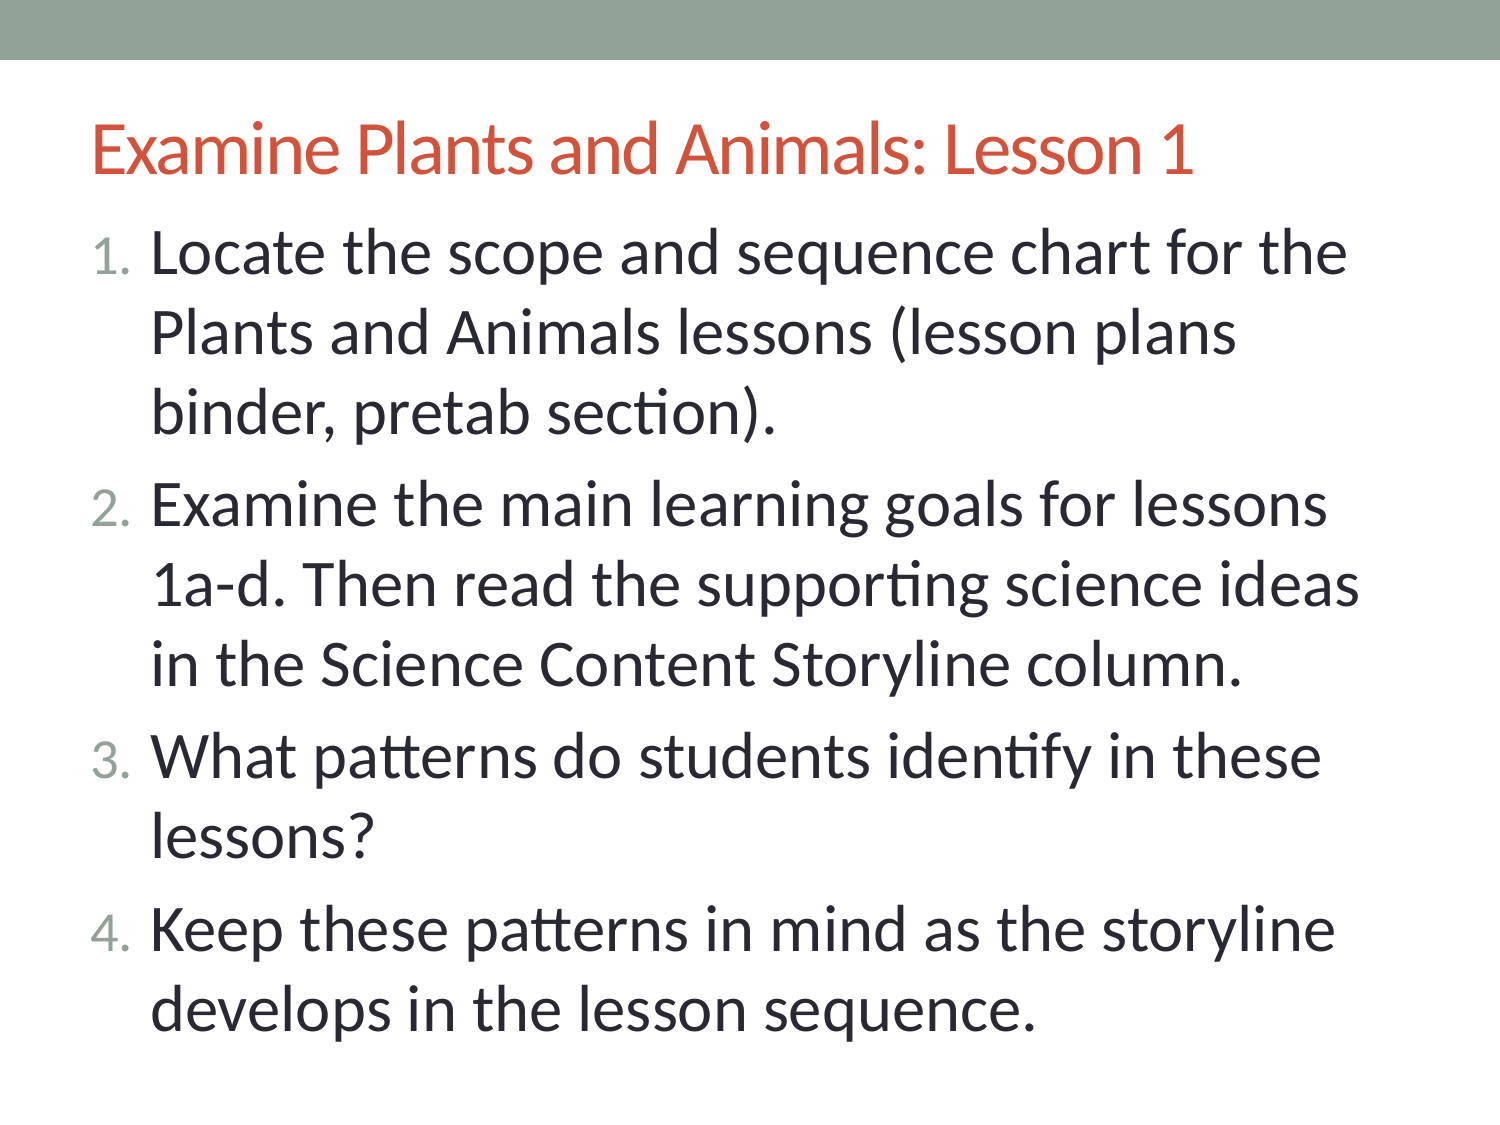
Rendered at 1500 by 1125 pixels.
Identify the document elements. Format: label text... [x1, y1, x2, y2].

title Examine Plants and Animals: Lesson 1 [75, 62, 1450, 225]
list Locate the scope and sequence chart for the Plants and Animals lessons (lesson plans binder, pretab section). Examine the main learning goals for lessons 1a-d. Then read the supporting science ideas in the Science Content Storyline column. What patterns do students identify in these lessons? Keep these patterns in mind as the storyline develops in the lesson sequence. [75, 200, 1438, 1050]
